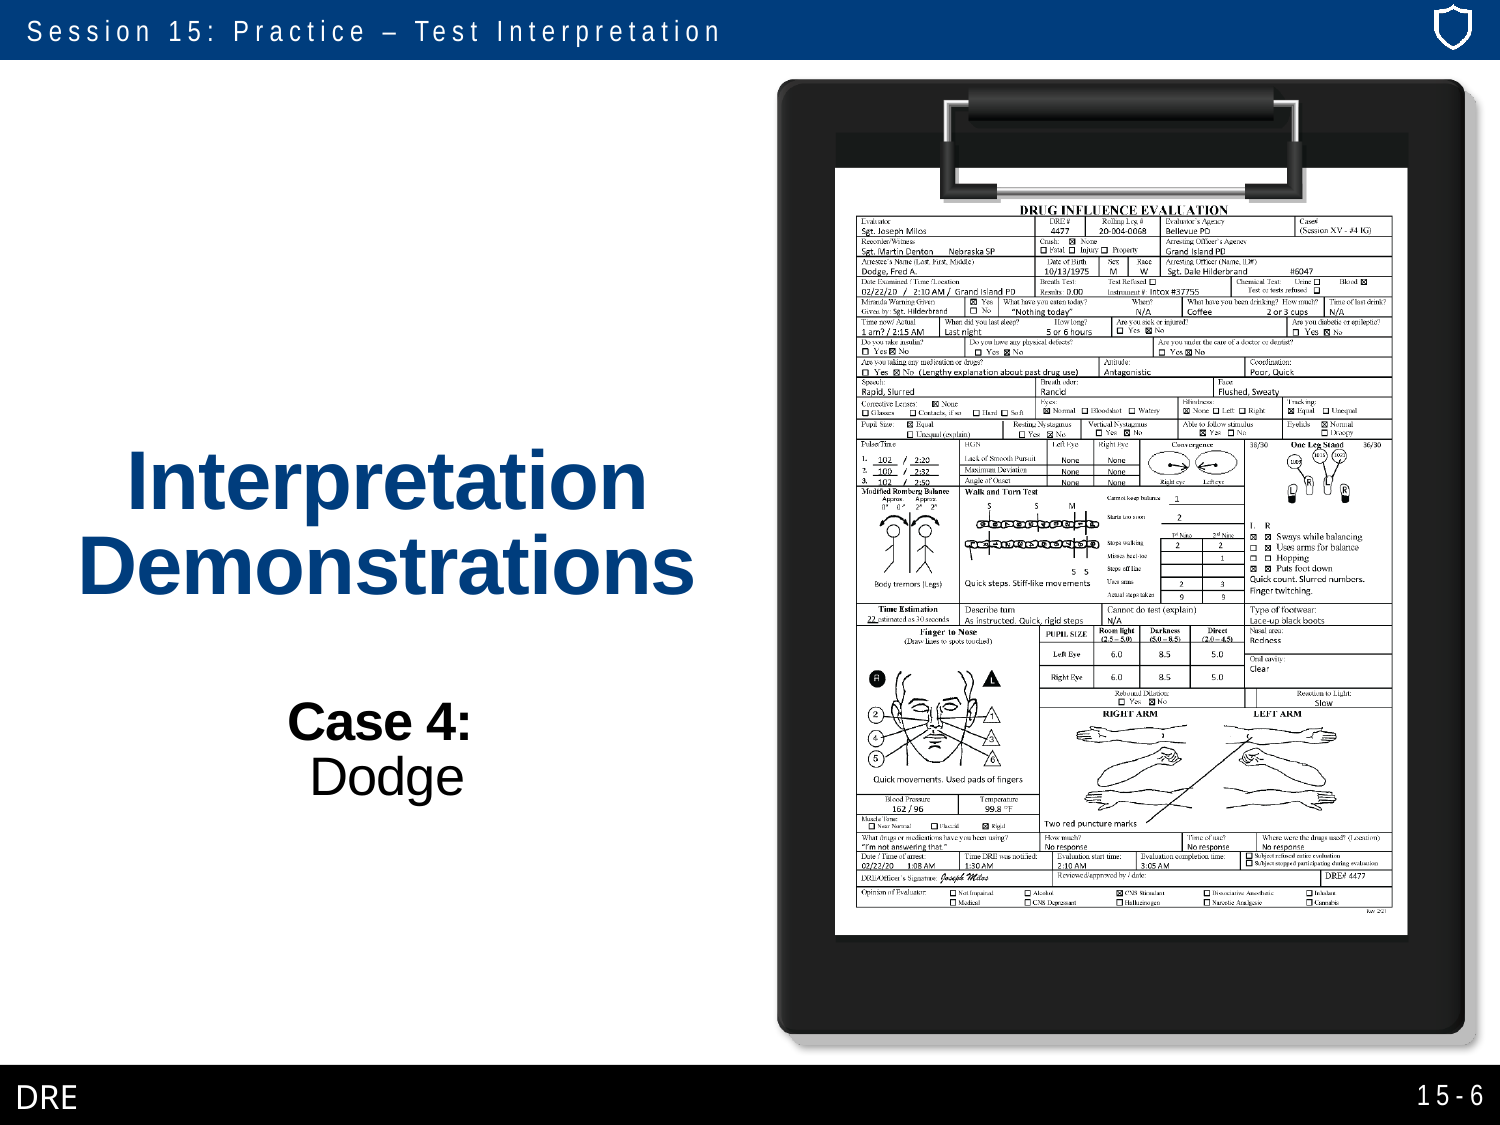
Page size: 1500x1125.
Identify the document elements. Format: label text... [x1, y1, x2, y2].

picture [1434, 4, 1472, 50]
slide_number 15-6 [1218, 1063, 1499, 1124]
picture [777, 79, 1477, 1046]
title Interpretation Demonstrations Case 4: Dodge [52, 256, 723, 815]
